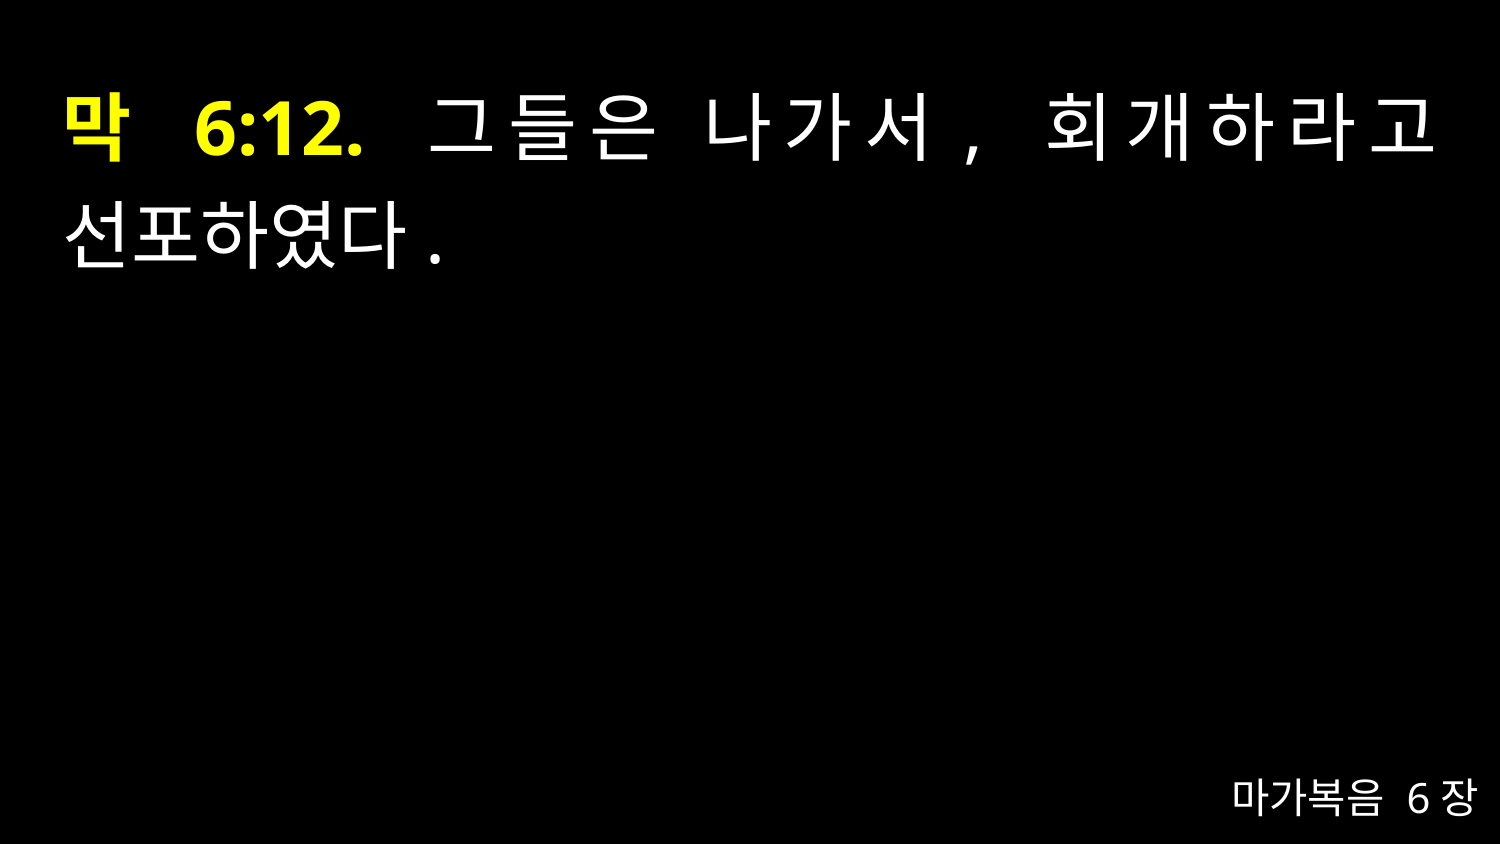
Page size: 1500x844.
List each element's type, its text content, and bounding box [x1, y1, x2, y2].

subtitle 마가복음 6장 [916, 770, 1500, 844]
title 막 6:12. 그들은 나가서, 회개하라고 선포하였다. [0, 0, 1500, 844]
